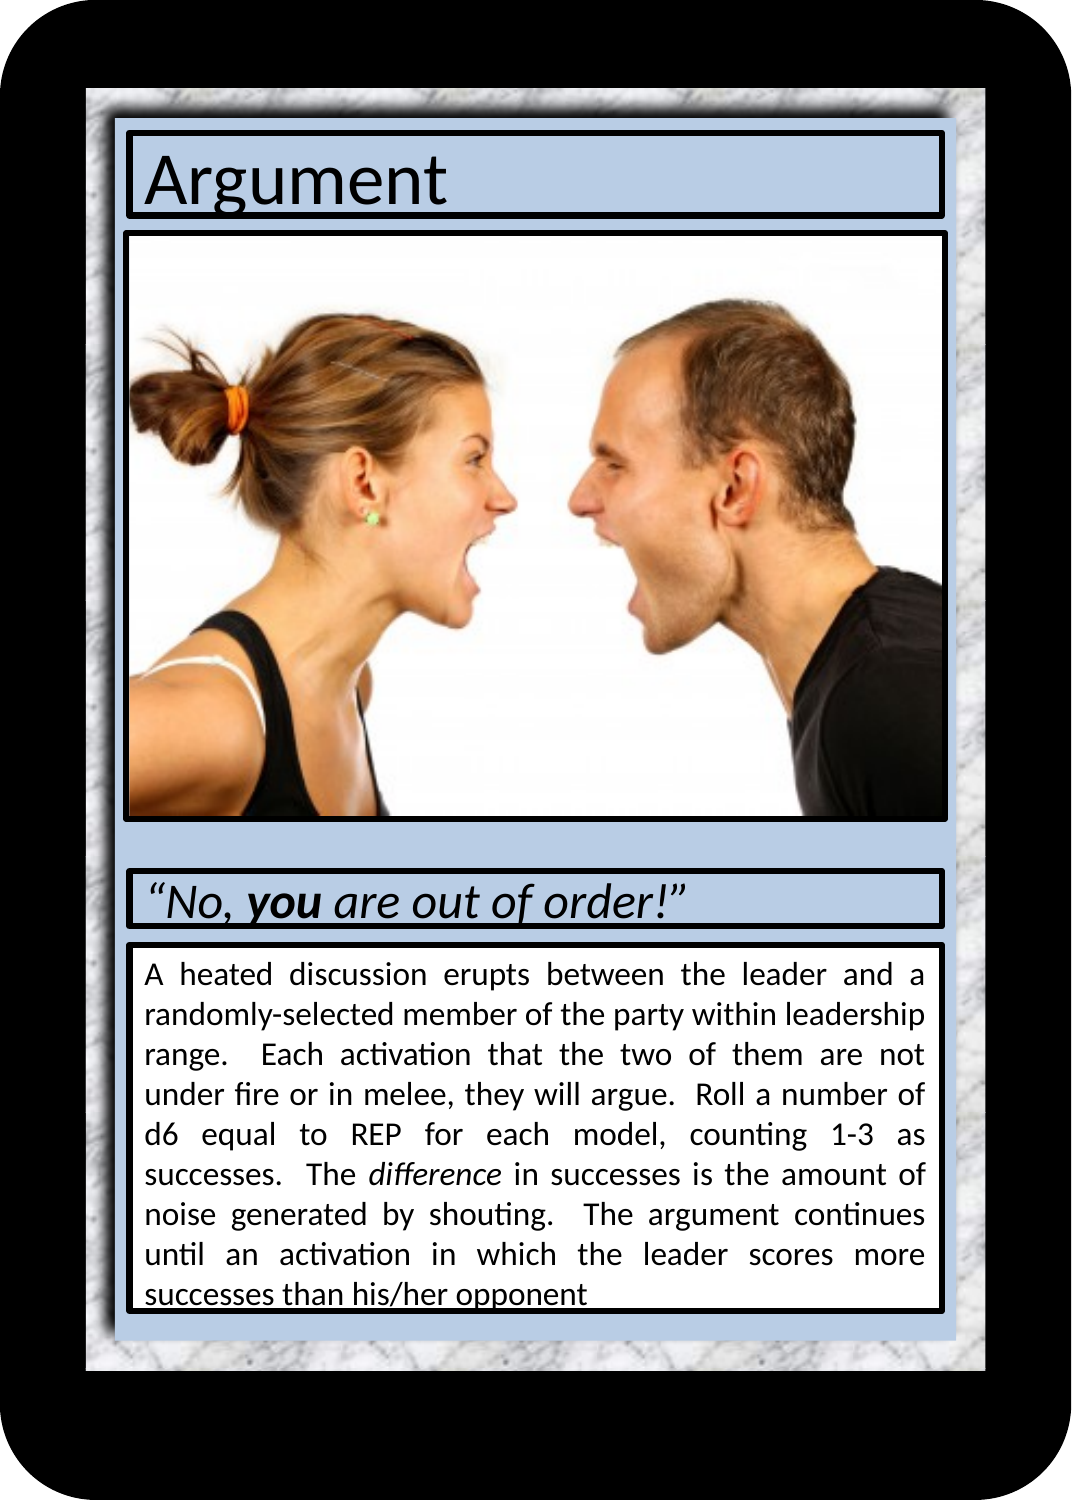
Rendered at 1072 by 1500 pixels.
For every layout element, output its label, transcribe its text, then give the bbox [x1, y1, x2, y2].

title Argument [126, 130, 945, 219]
list “No, you are out of order!” [126, 868, 945, 929]
picture [85, 88, 986, 1371]
list A heated discussion erupts between the leader and a randomly-selected member of the party within leadership range. Each activation that the two of them are not under fire or in melee, they will argue. Roll a number of d6 equal to REP for each model, counting 1-3 as successes. The difference in successes is the amount of noise generated by shouting. The argument continues until an activation in which the leader scores more successes than his/her opponent [126, 942, 945, 1314]
